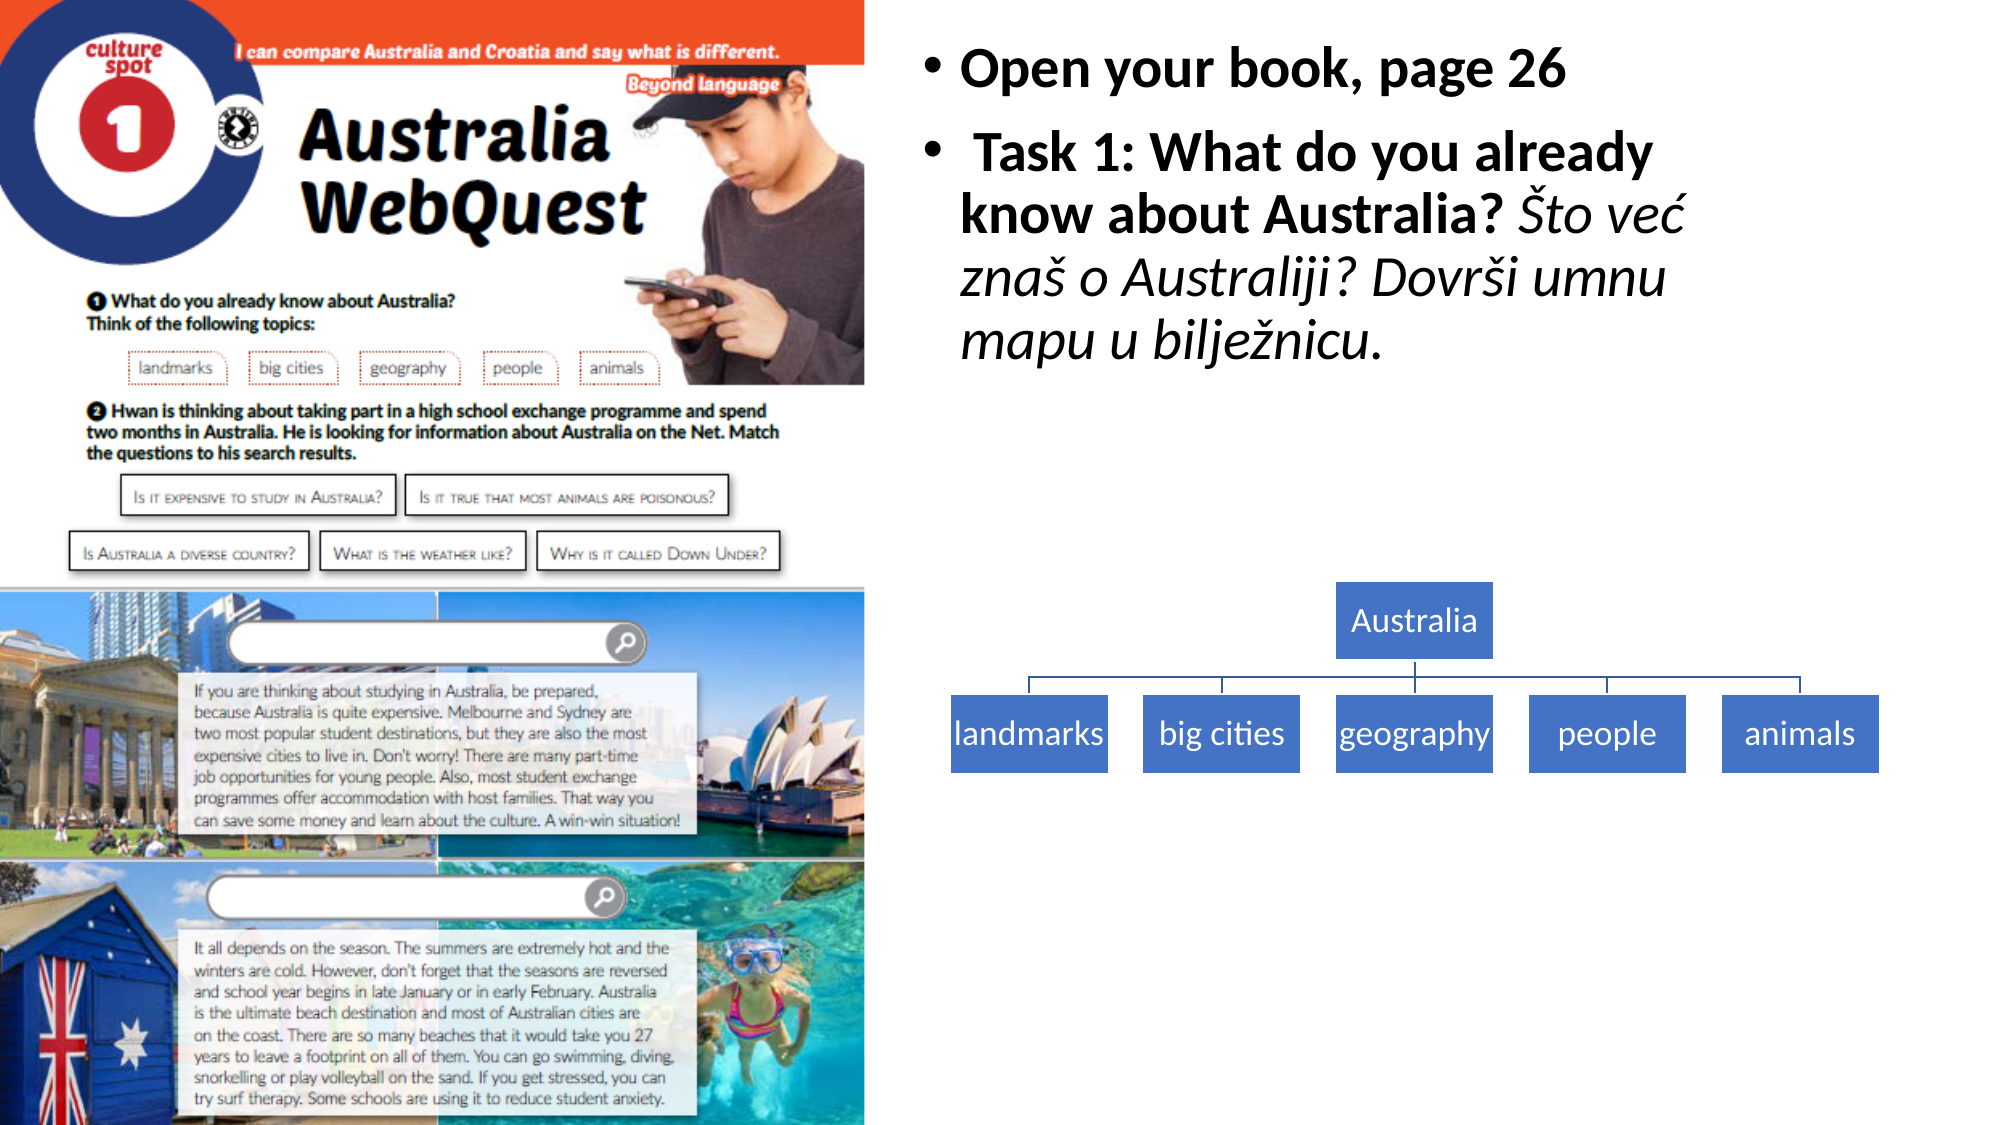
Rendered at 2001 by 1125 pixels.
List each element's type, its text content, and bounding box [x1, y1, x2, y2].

picture [0, 0, 865, 1125]
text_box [949, 371, 1880, 984]
list Open your book, page 26 Task 1: What do you already know about Australia? Što već znaš o Australiji? Dovrši umnu mapu u bilježnicu. [907, 29, 1773, 744]
